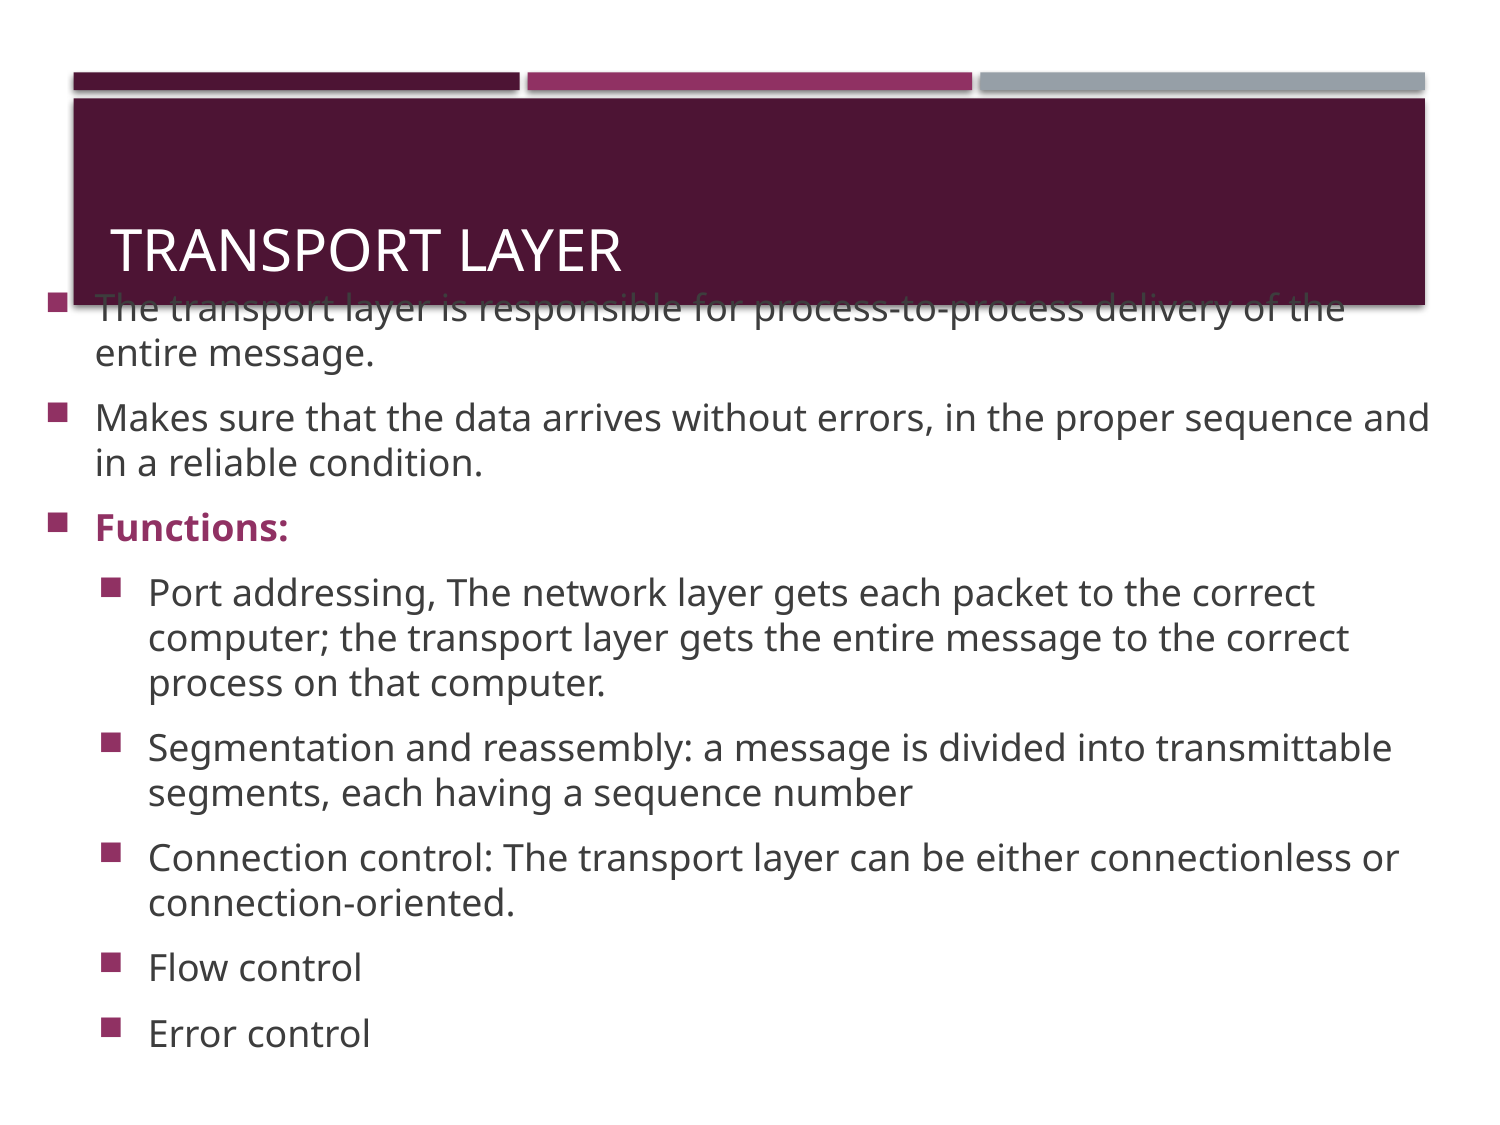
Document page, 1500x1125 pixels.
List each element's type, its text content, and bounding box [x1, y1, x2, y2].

title Transport Layer [95, 112, 1406, 291]
list The transport layer is responsible for process-to-process delivery of the entire message. Makes sure that the data arrives without errors, in the proper sequence and in a reliable condition. Functions: Port addressing, The network layer gets each packet to the correct computer; the transport layer gets the entire message to the correct process on that computer. Segmentation and reassembly: a message is divided into transmittable segments, each having a sequence number Connection control: The transport layer can be either connectionless or connection-oriented. Flow control Error control [29, 456, 1471, 1078]
